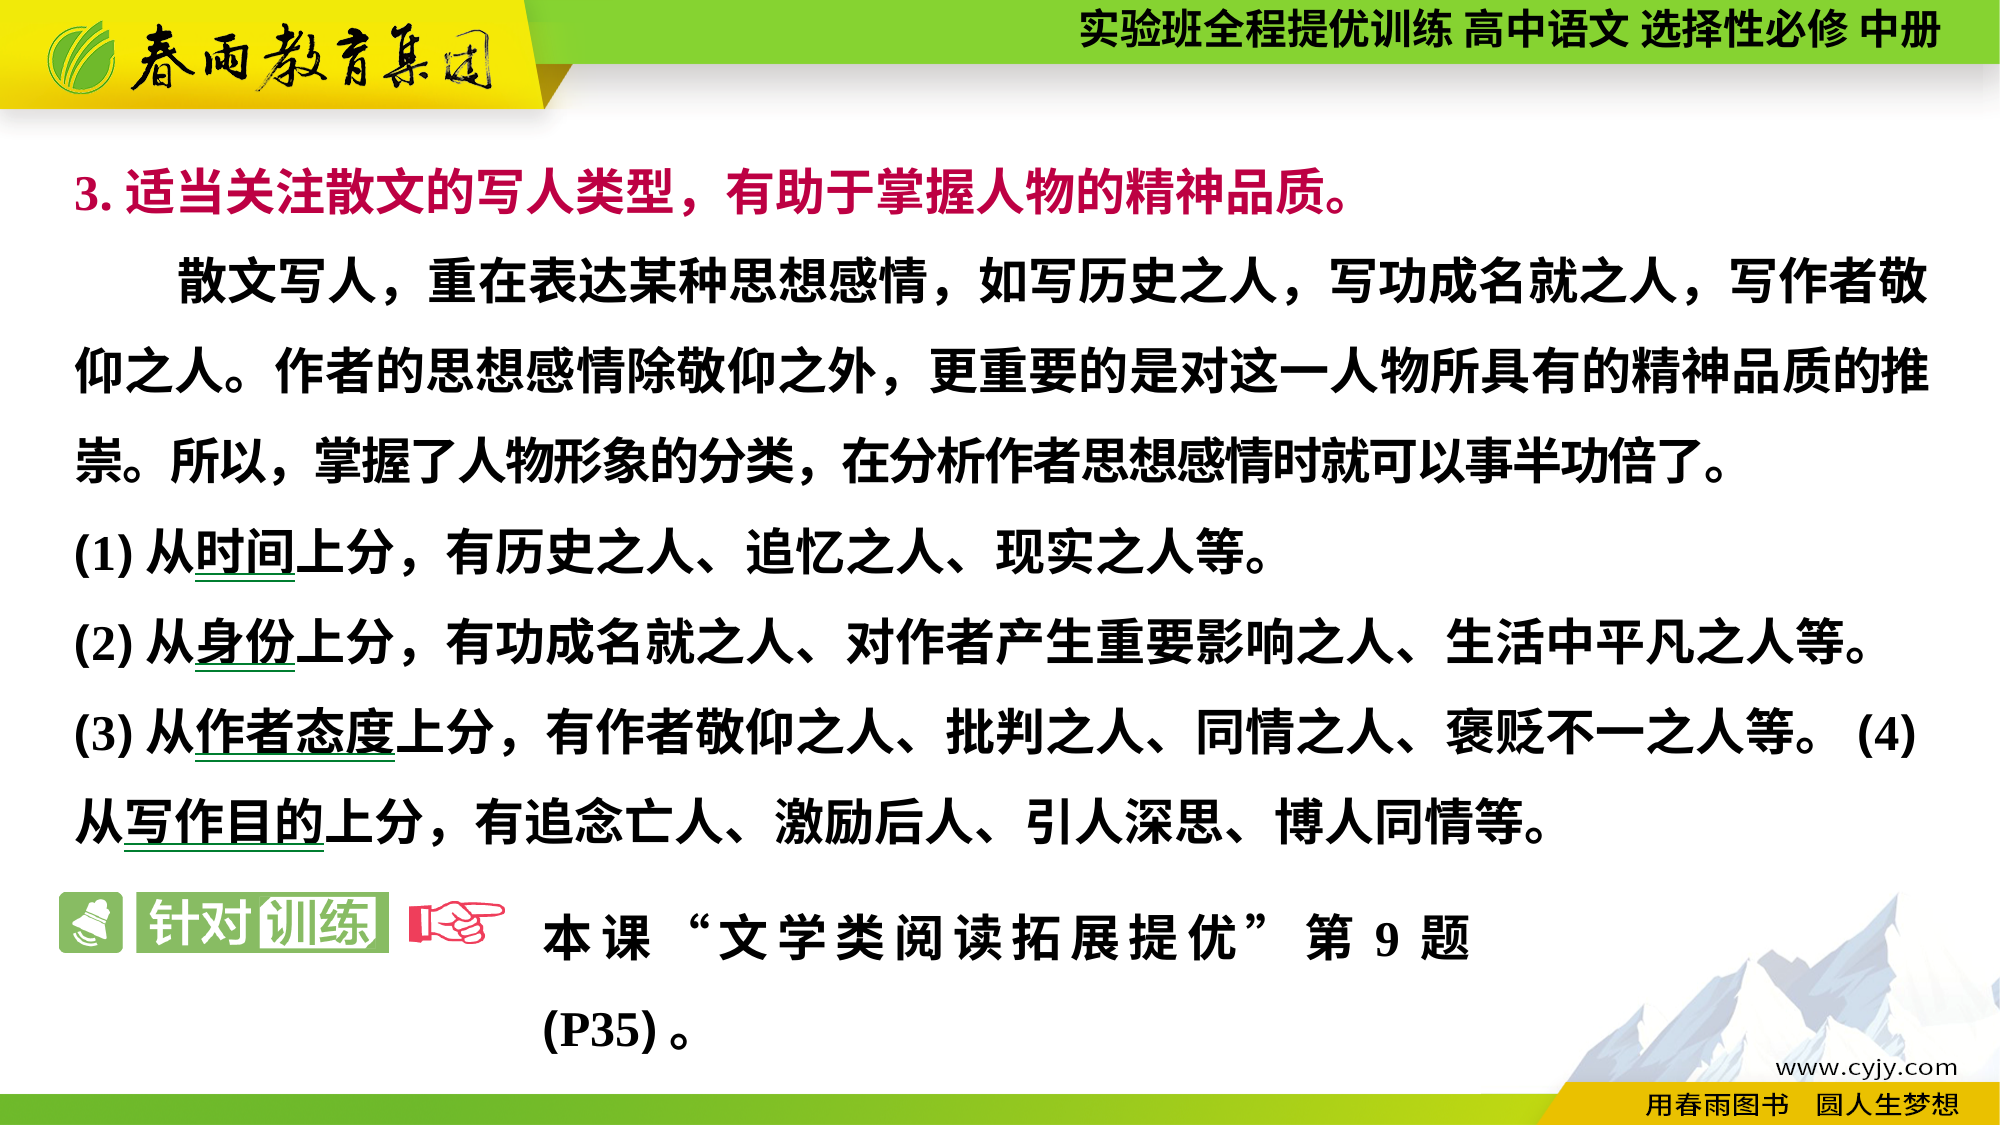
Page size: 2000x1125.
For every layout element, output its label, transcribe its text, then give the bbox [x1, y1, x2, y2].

text_box 本课“文学类阅读拓展提优”第9题(P35)。 [527, 869, 1498, 975]
list 3.适当关注散文的写人类型，有助于掌握人物的精神品质。 散文写人，重在表达某种思想感情，如写历史之人，写功成名就之人，写作者敬仰之人。作者的思想感情除敬仰之外，更重要的是对这一人物所具有的精神品质的推崇。所以，掌握了人物形象的分类，在分析作者思想感情时就可以事半功倍了。 (1)从时间上分，有历史之人、追忆之人、现实之人等。 (2)从身份上分，有功成名就之人、对作者产生重要影响之人、生活中平凡之人等。 (3)从作者态度上分，有作者敬仰之人、批判之人、同情之人、褒贬不一之人等。(4)从写作目的上分，有追念亡人、激励后人、引人深思、博人同情等。 [59, 122, 1944, 865]
picture [0, 0, 2000, 1125]
